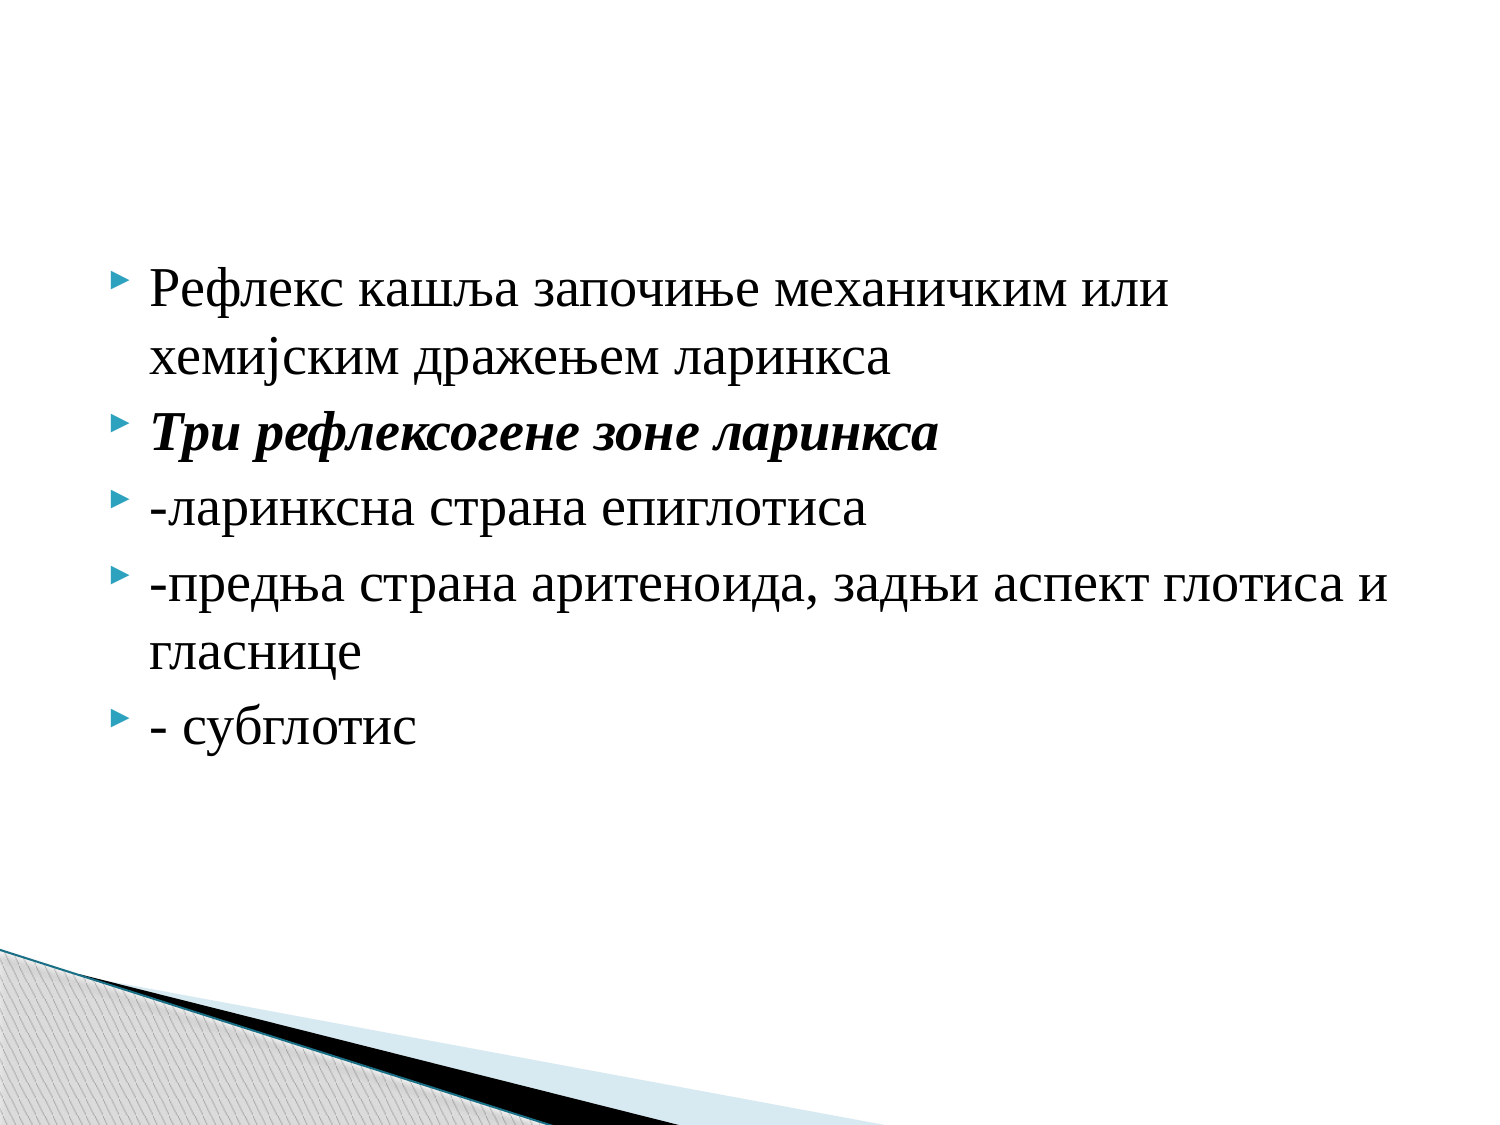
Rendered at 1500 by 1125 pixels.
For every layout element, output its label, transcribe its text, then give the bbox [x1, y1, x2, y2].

list Рефлекс кашља започиње механичким или хемијским дражењем ларинкса Три рефлексогене зоне ларинкса -ларинксна страна епиглотиса -предња страна аритеноида, задњи аспект глотиса и гласнице - субглотис [75, 243, 1425, 986]
